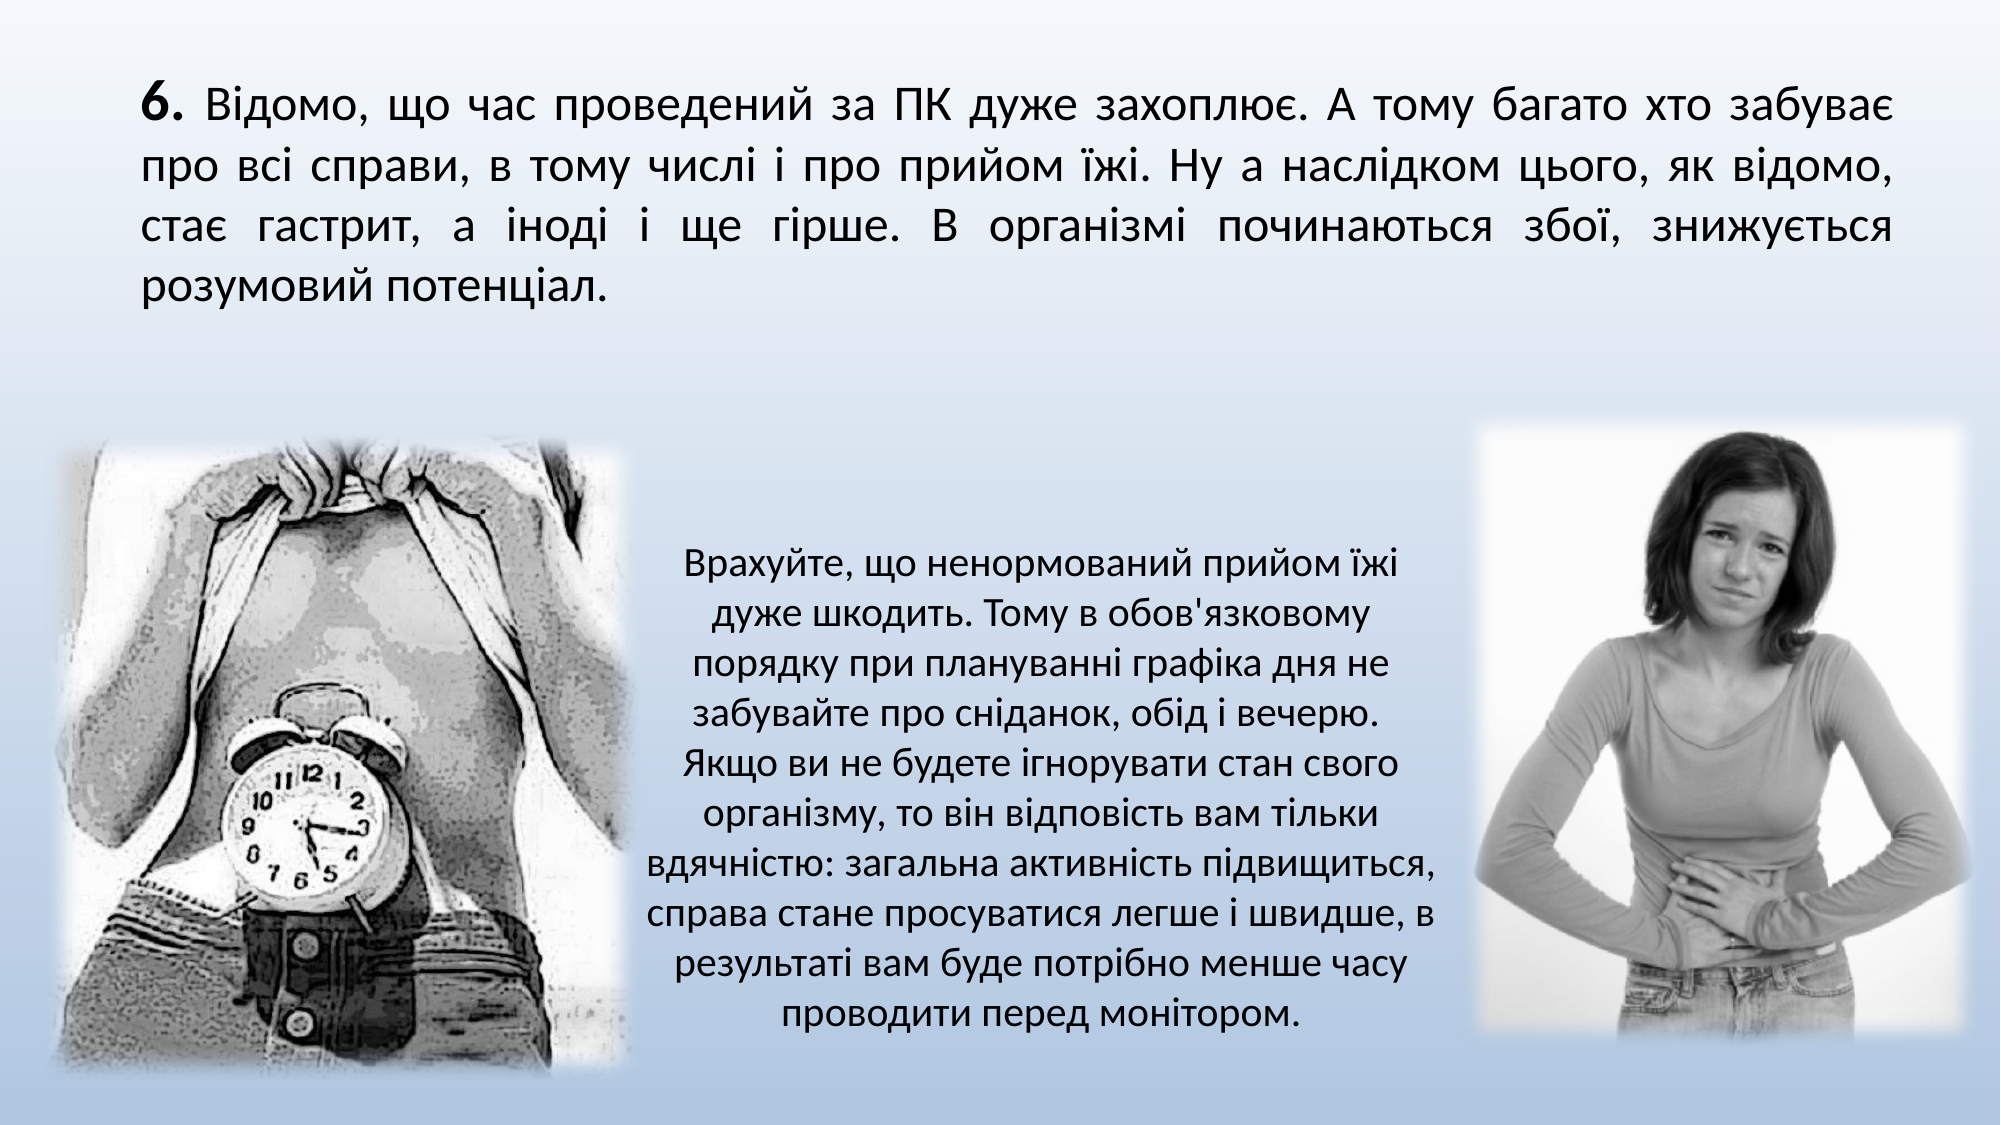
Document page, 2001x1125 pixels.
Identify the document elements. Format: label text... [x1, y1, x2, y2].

text_box Врахуйте, що ненормований прийом їжі дуже шкодить. Тому в обов'язковому порядку при плануванні графіка дня не забувайте про сніданок, обід і вечерю. Якщо ви не будете ігнорувати стан свого організму, то він відповість вам тільки вдячністю: загальна активність підвищиться, справа стане просуватися легше і швидше, в результаті вам буде потрібно менше часу проводити перед монітором. [646, 525, 1455, 1044]
picture [42, 432, 641, 1081]
text_box 6. Відомо, що час проведений за ПК дуже захоплює. А тому багато хто забуває про всі справи, в тому числі і про прийом їжі. Ну а наслідком цього, як відомо, стає гастрит, а іноді і ще гірше. В організмі починаються збої, знижується розумовий потенціал. [125, 54, 1910, 320]
picture [1460, 406, 1980, 1049]
